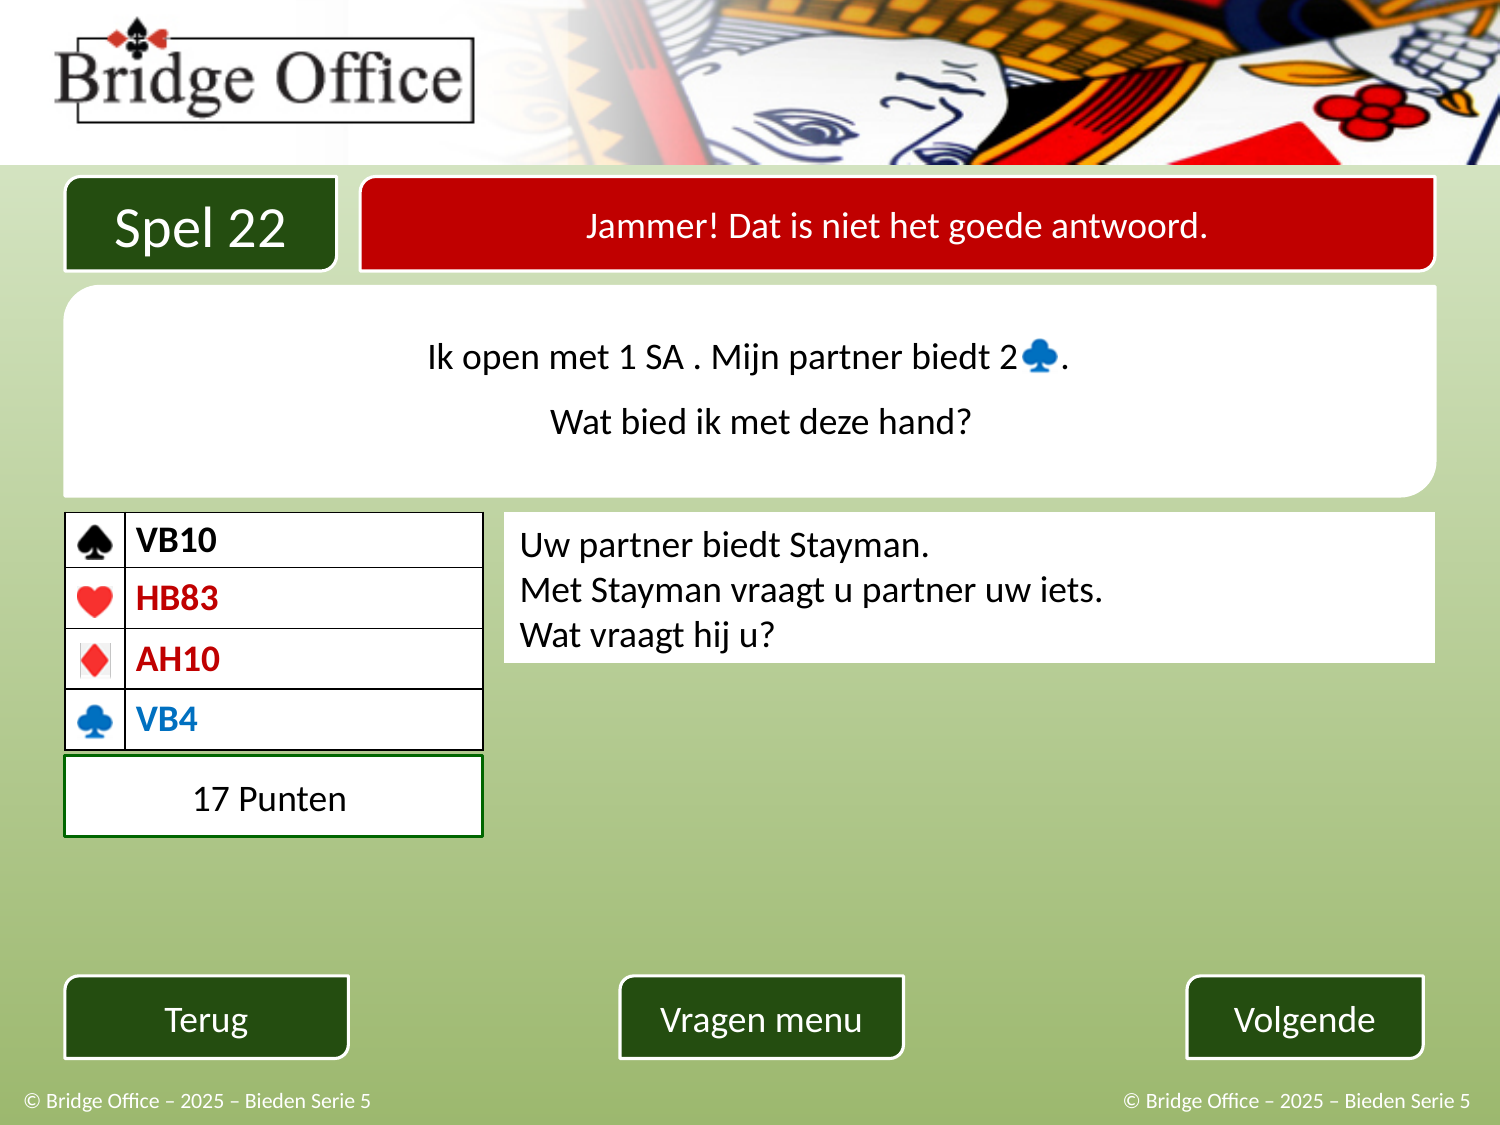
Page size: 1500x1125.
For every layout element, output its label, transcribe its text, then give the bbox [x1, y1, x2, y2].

text_box © Bridge Office – 2025 – Bieden Serie 5 [8, 1079, 393, 1121]
table_header [66, 513, 124, 567]
text_box Vragen menu [618, 974, 906, 1061]
text_box © Bridge Office – 2025 – Bieden Serie 5 [1107, 1079, 1500, 1121]
text_box Wat bied ik met deze hand? [528, 389, 995, 450]
text_box Spel 22 [63, 178, 339, 273]
text_box Uw partner biedt Stayman. Met Stayman vraagt u partner uw iets. Wat vraagt hij u? [504, 512, 1435, 663]
table_cell VB4 [126, 690, 482, 749]
table_cell HB83 [126, 568, 482, 628]
picture [77, 524, 114, 561]
picture [77, 703, 114, 740]
table_header VB10 [126, 513, 482, 567]
text_box Volgende [1185, 974, 1425, 1061]
table_cell [66, 568, 124, 628]
table_cell AH10 [126, 629, 482, 688]
picture [77, 585, 114, 618]
text_box [63, 284, 1437, 498]
table_cell [66, 690, 124, 749]
picture [77, 643, 114, 679]
text_box Jammer! Dat is niet het goede antwoord. [358, 178, 1437, 273]
text_box Ik open met 1 SA . Mijn partner biedt 2 . [394, 324, 1104, 385]
picture [1022, 338, 1059, 374]
picture [0, 0, 1500, 166]
text_box Terug [63, 974, 350, 1061]
text_box 17 Punten [63, 754, 484, 838]
table_cell [66, 629, 124, 688]
